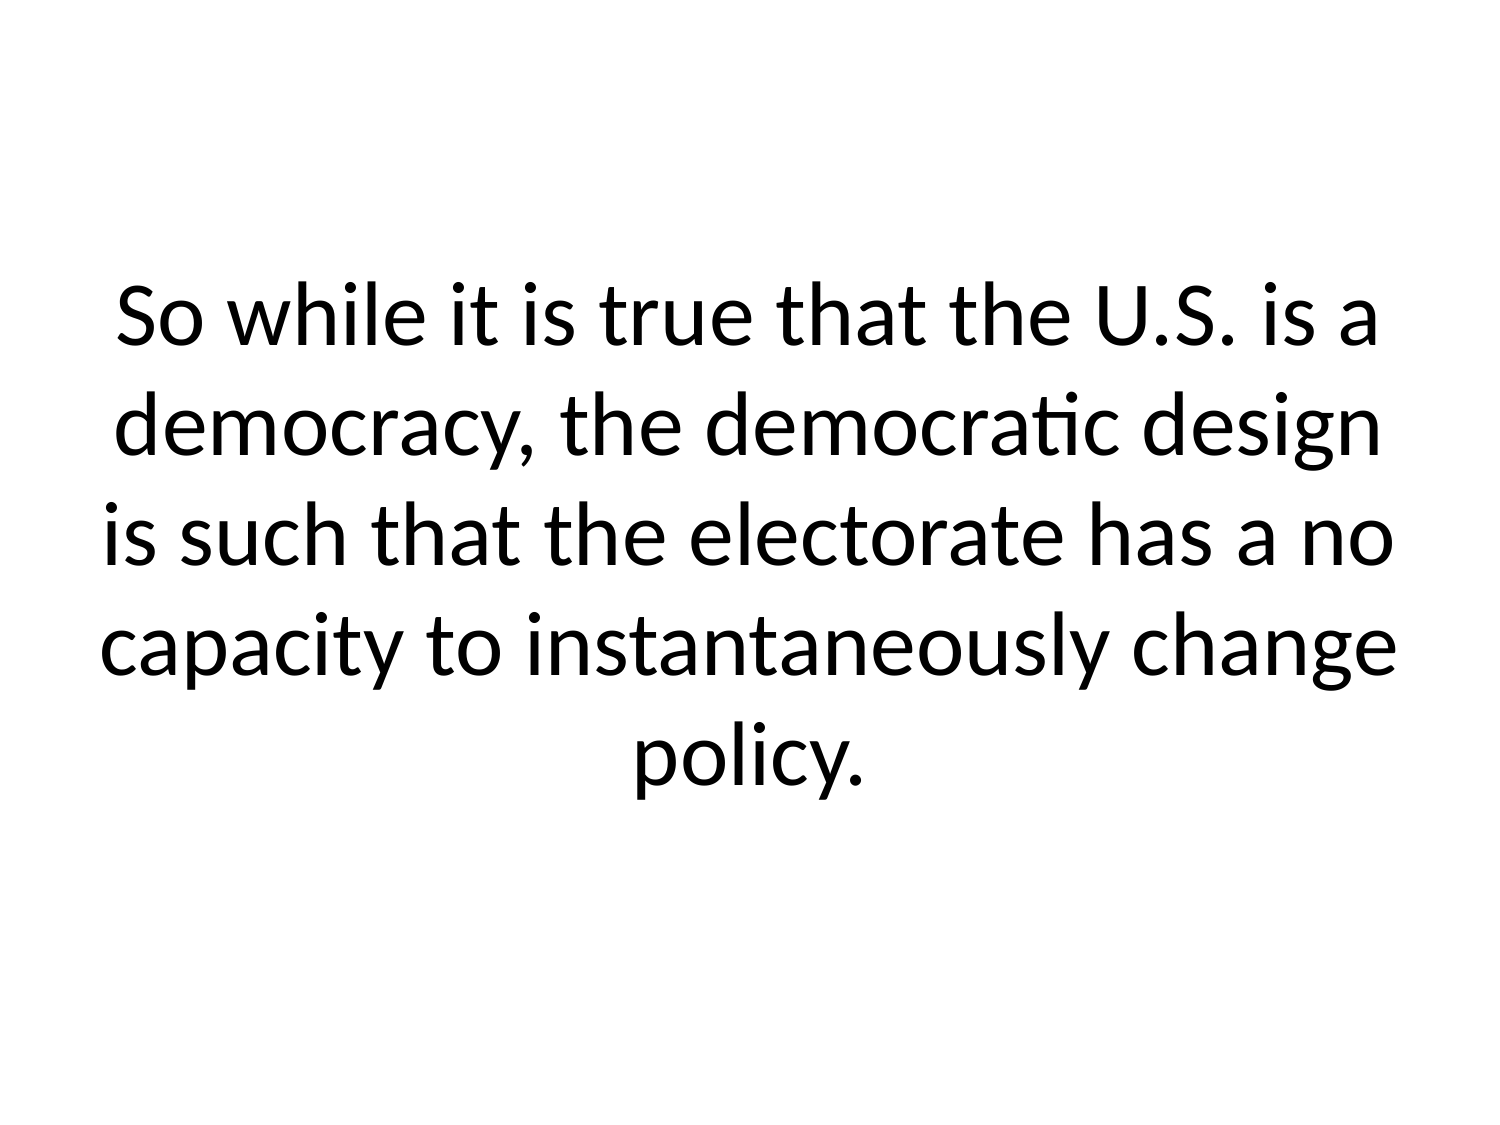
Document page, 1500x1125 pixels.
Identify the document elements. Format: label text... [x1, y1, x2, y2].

title So while it is true that the U.S. is a democracy, the democratic design is such that the electorate has a no capacity to instantaneously change policy. [74, 44, 1426, 1013]
